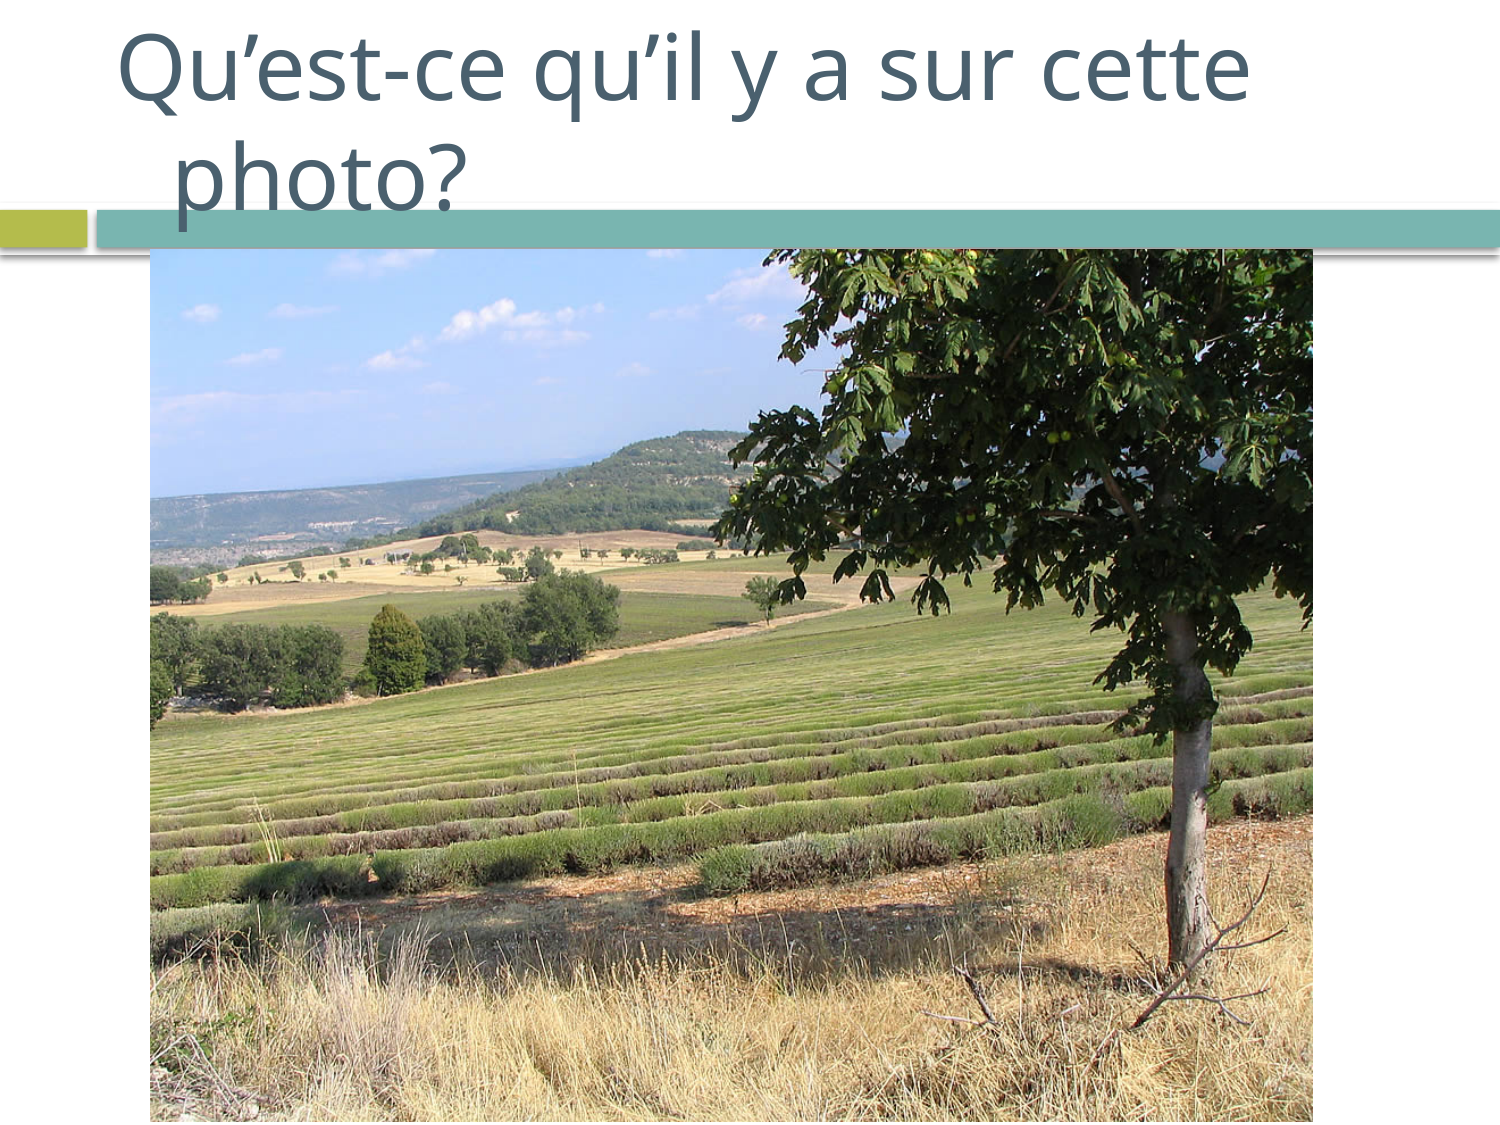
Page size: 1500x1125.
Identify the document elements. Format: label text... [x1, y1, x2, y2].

title Qu’est-ce qu’il y a sur cette photo? [100, 37, 1438, 200]
picture [149, 249, 1313, 1123]
